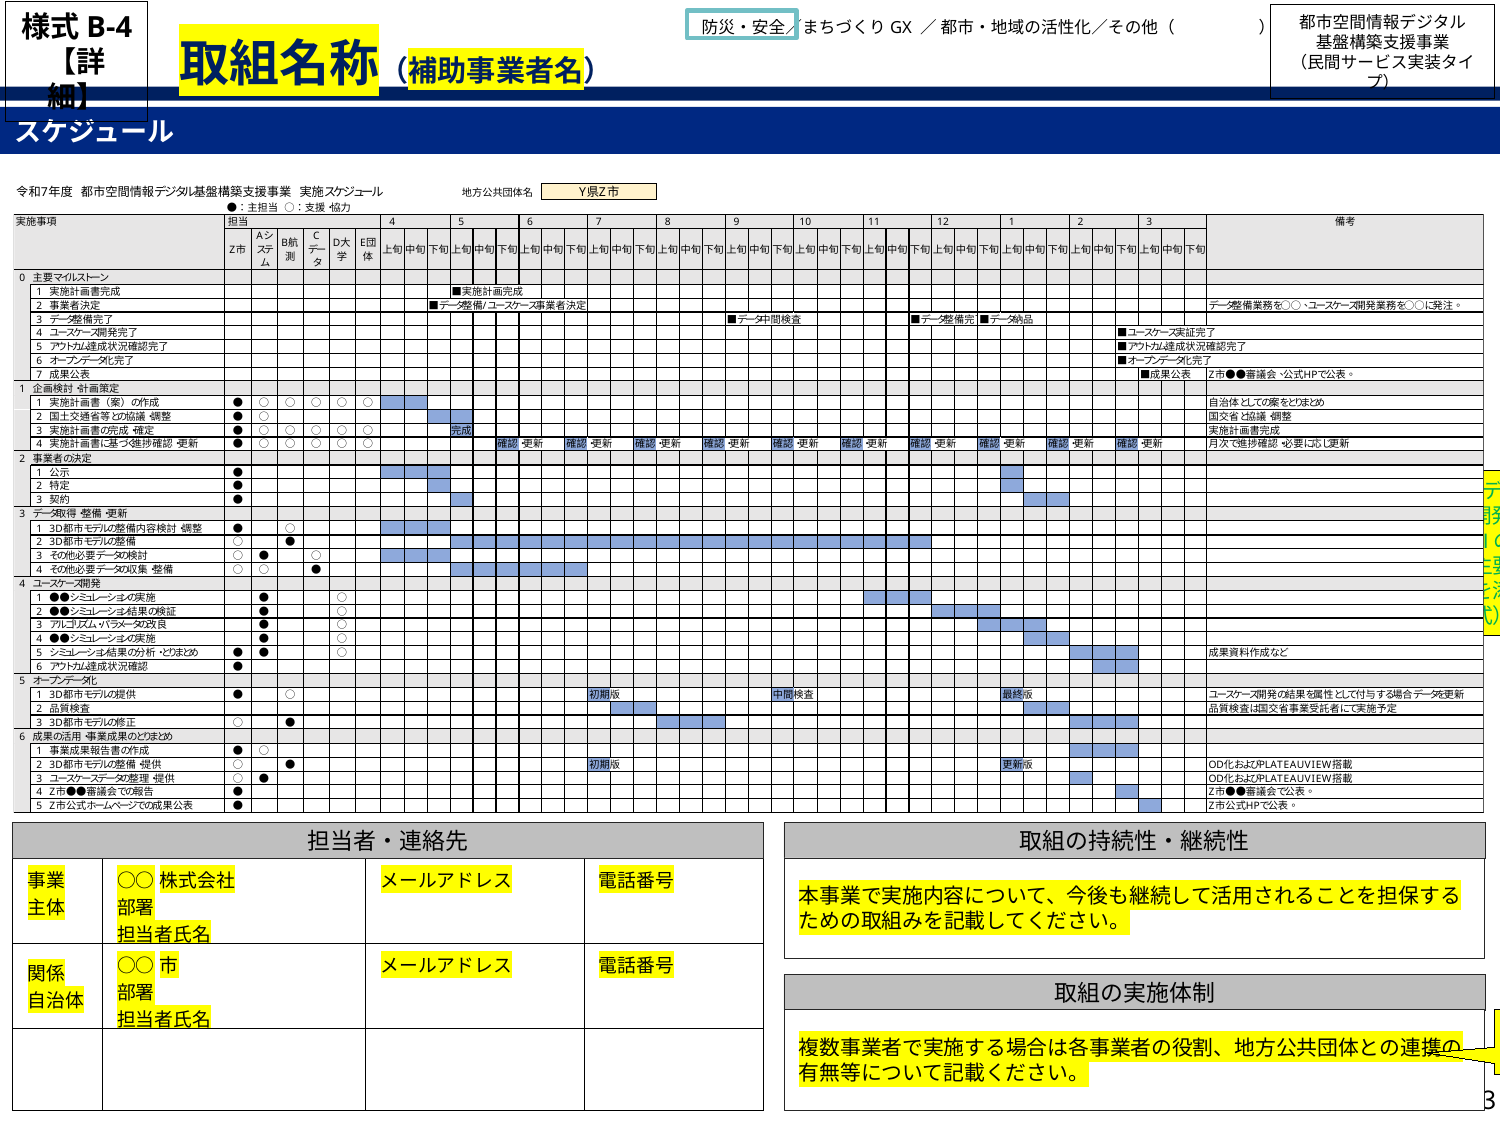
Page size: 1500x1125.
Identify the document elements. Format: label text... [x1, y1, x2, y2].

table_cell [585, 1029, 763, 1110]
table_cell [13, 1029, 102, 1110]
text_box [783, 822, 1486, 1111]
table_cell [366, 1029, 584, 1110]
text_box 担当者・連絡先 [12, 822, 764, 859]
table_cell 関係 自治体 [13, 944, 102, 1028]
text_box 3D都市モデルの整備、ユースケースの開発、システム等のローンチ、KPIの測定、オープンデータ化等の主要なスケジュールが分かるものを添付してください。（任意様式） [1490, 470, 1500, 636]
table_cell メールアドレス [366, 944, 584, 1028]
table_cell 電話番号 [585, 944, 763, 1028]
table_header ○○株式会社 部署 担当者氏名 [103, 859, 365, 943]
table_header 事業 主体 [13, 859, 102, 943]
table_cell [103, 1029, 365, 1110]
table_header 電話番号 [585, 859, 763, 943]
text_box スケジュール [0, 106, 1500, 154]
text_box [148, 84, 1500, 103]
text_box ３ [1461, 1076, 1496, 1122]
text_box 別紙で図等を用いて説明することも可 [1490, 1009, 1500, 1075]
text_box 取組名称（補助事業者名） [164, 21, 1434, 100]
text_box [685, 8, 799, 21]
picture [13, 176, 1485, 814]
text_box 都市空間情報デジタル 基盤構築支援事業 （民間サービス実装タイプ） [1270, 4, 1495, 99]
text_box [0, 84, 5, 103]
text_box 防災・安全／まちづくりGX ／ 都市・地域の活性化／その他（ ） [799, 9, 1302, 21]
table_header メールアドレス [366, 859, 584, 943]
text_box 様式B-4 【詳細】 [5, 1, 148, 122]
table_cell ○○市 部署 担当者氏名 [103, 944, 365, 1028]
